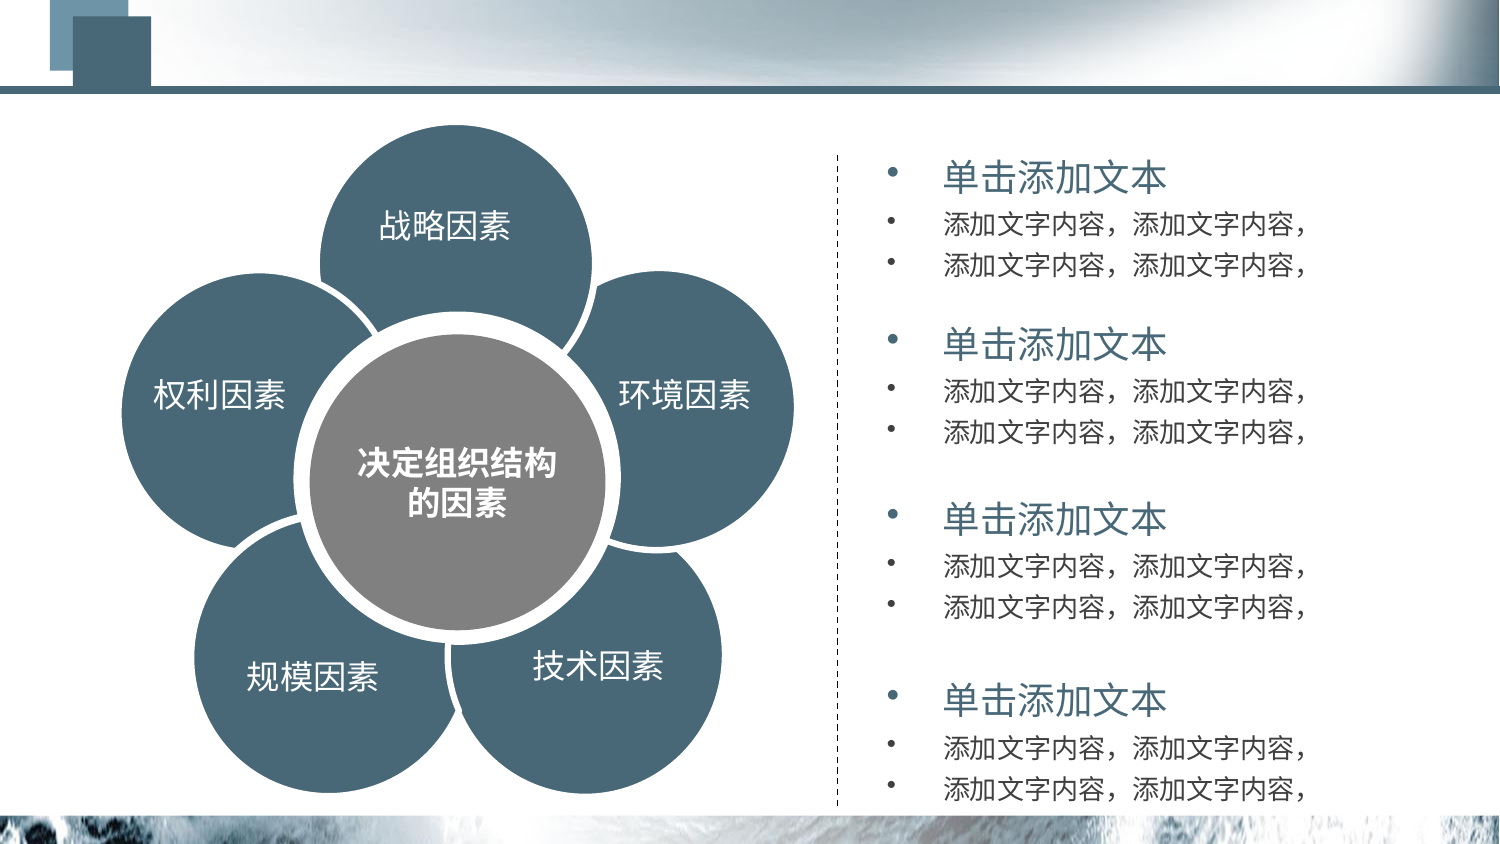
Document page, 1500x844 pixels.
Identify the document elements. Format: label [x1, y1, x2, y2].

text_box [871, 669, 1348, 827]
picture [0, 0, 1500, 94]
text_box [871, 488, 1348, 646]
text_box [871, 313, 1348, 471]
text_box [119, 121, 796, 798]
text_box [871, 146, 1348, 304]
picture [0, 816, 1500, 844]
